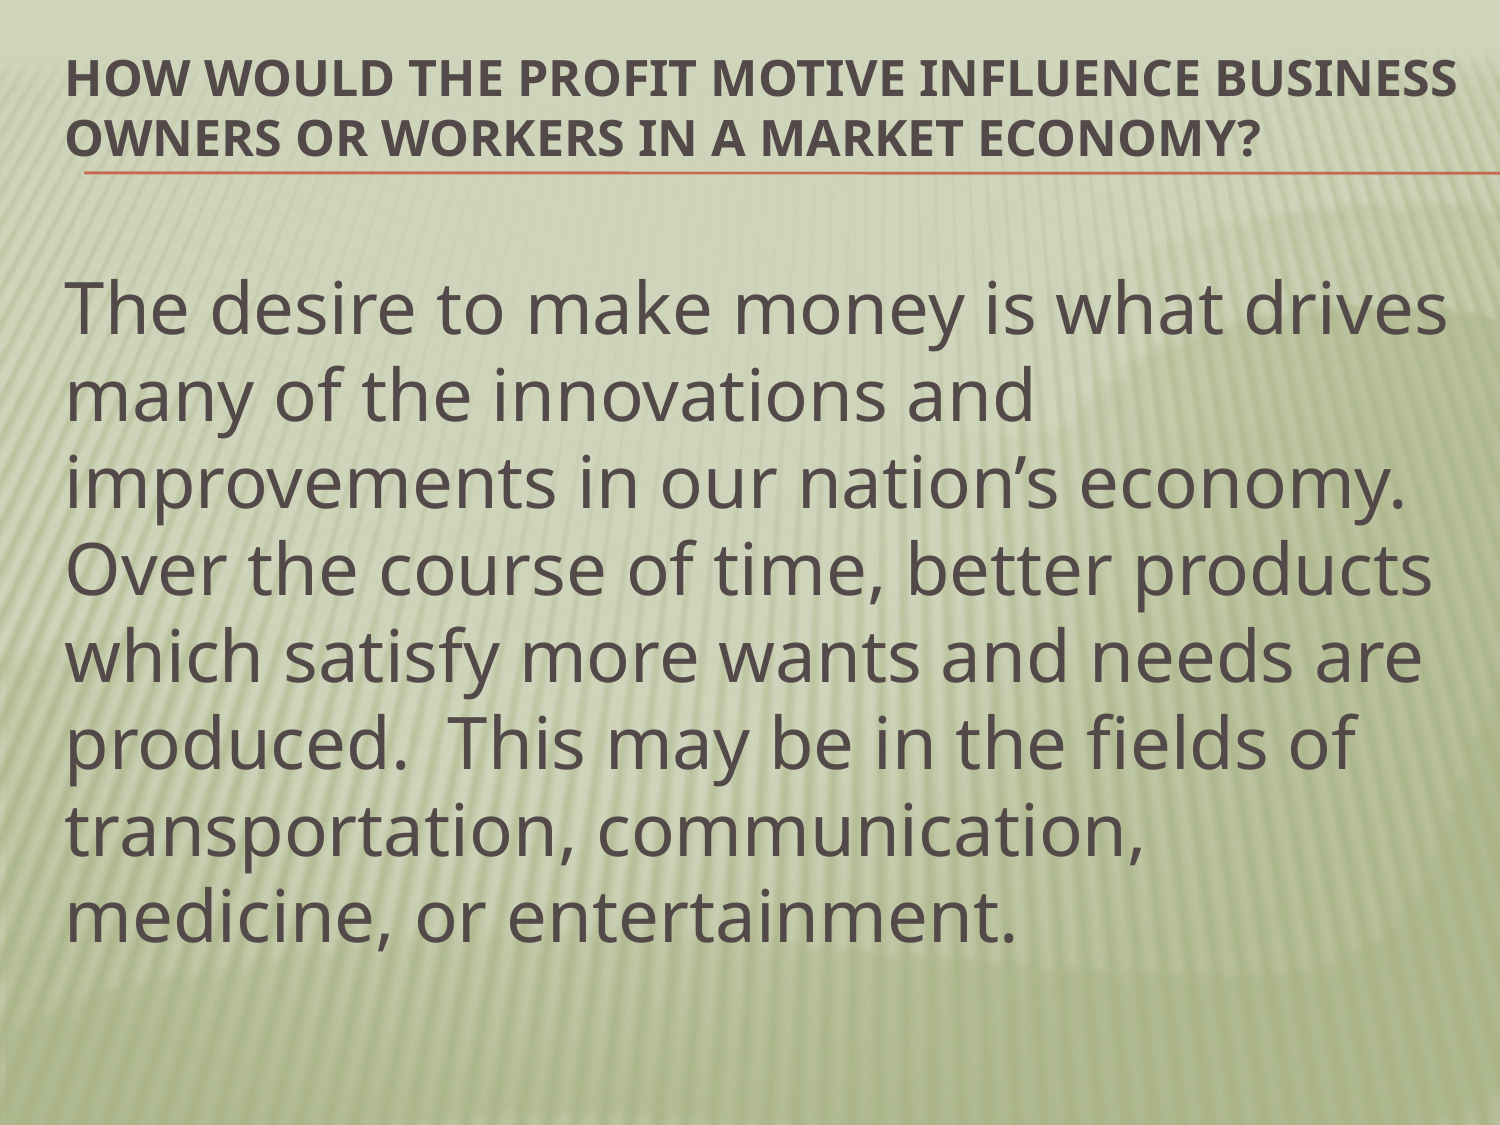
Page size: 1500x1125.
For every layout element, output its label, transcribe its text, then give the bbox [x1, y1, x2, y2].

list The desire to make money is what drives many of the innovations and improvements in our nation’s economy. Over the course of time, better products which satisfy more wants and needs are produced. This may be in the fields of transportation, communication, medicine, or entertainment. [50, 254, 1475, 998]
title How would the profit motive influence business owners or workers in a market economy? [50, 37, 1475, 175]
